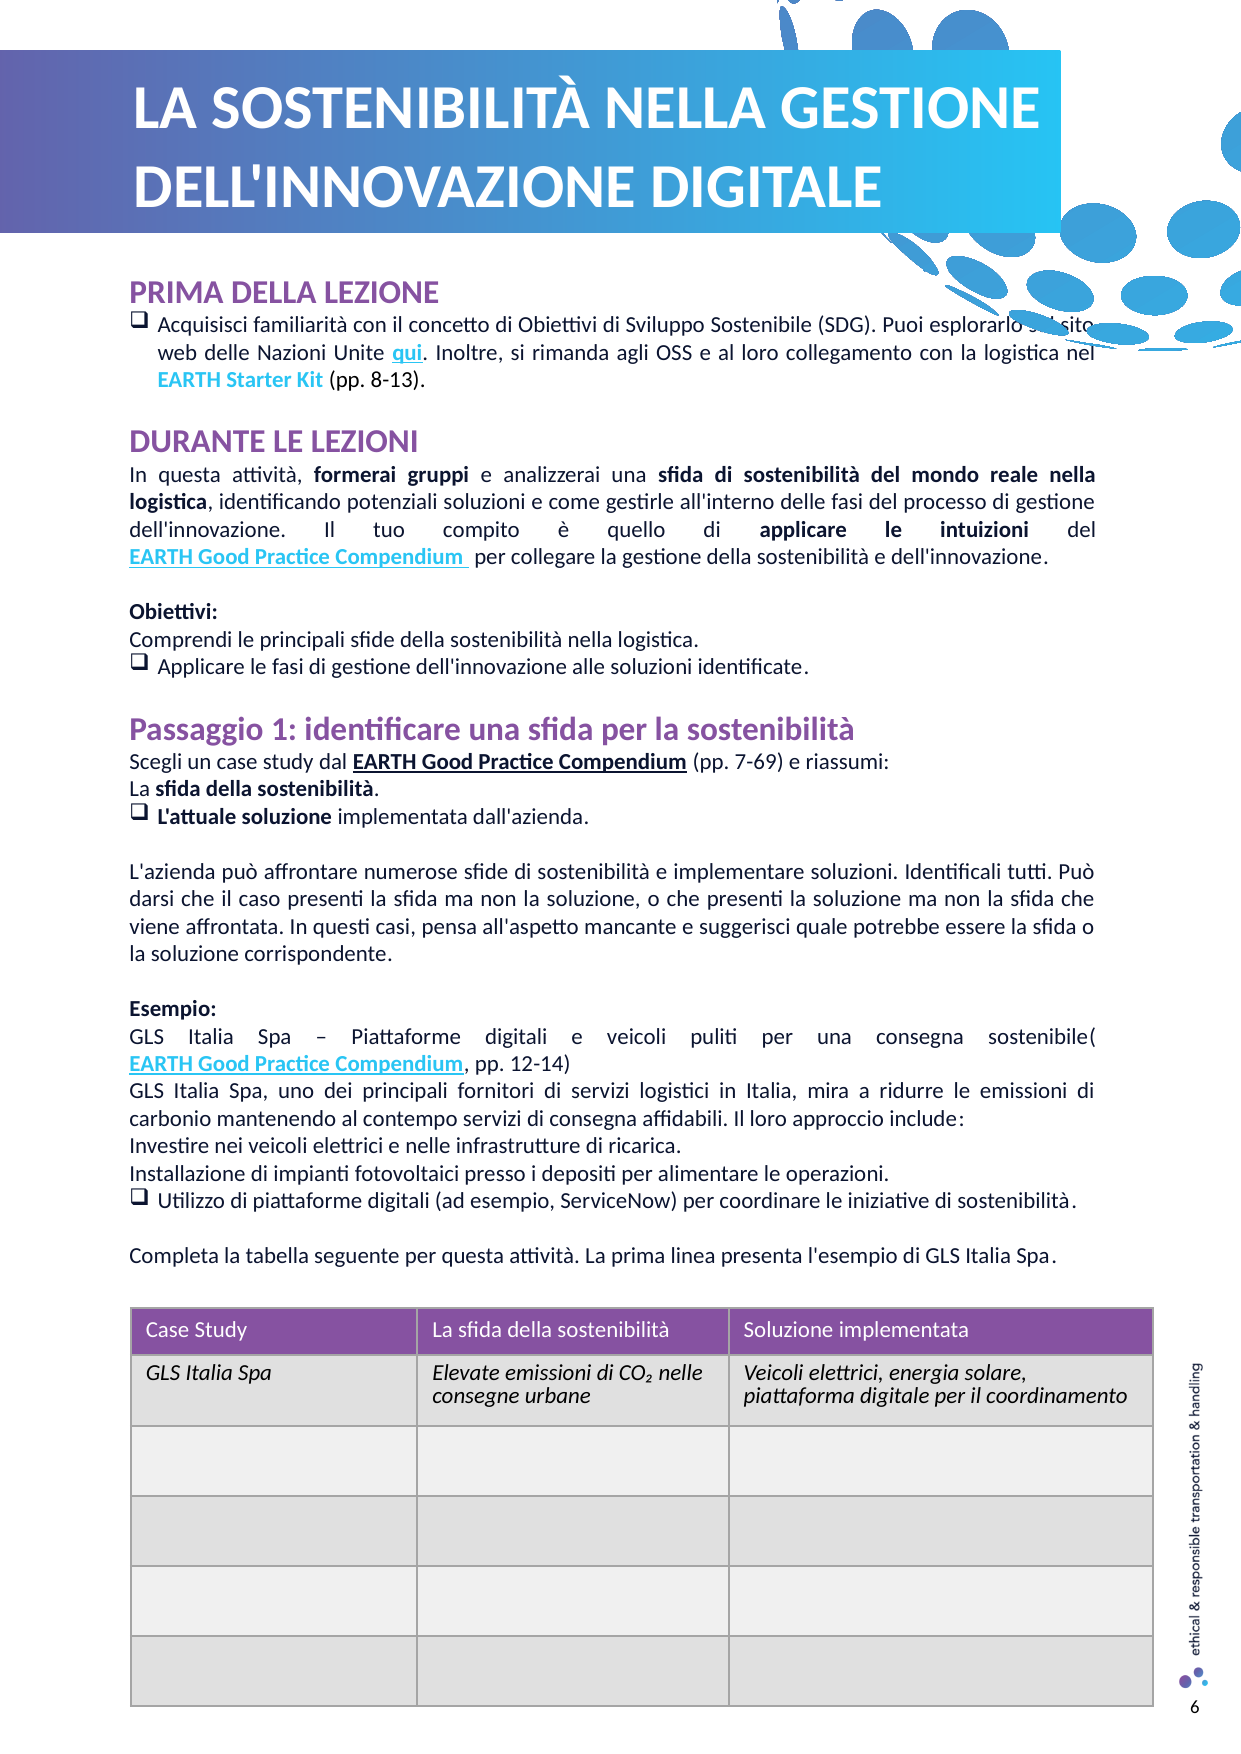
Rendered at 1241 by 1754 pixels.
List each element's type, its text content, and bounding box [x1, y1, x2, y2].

text_box [1220, 270, 1241, 306]
text_box [969, 233, 1036, 257]
text_box [881, 233, 939, 276]
table_cell [132, 1427, 416, 1495]
table_header Case Study [132, 1309, 416, 1354]
text_box [1086, 323, 1149, 345]
text_box [1060, 203, 1137, 263]
list LA SOSTENIBILITÀ NELLA GESTIONE DELL'INNOVAZIONE DIGITALE [0, 50, 1061, 233]
text_box [945, 285, 999, 316]
text_box [1009, 310, 1069, 336]
table_cell [418, 1427, 728, 1495]
text_box [1221, 112, 1241, 172]
text_box [912, 233, 949, 243]
table_header La sfida della sostenibilità [418, 1309, 728, 1354]
table_cell [132, 1497, 416, 1565]
table_cell [730, 1497, 1152, 1565]
text_box [1213, 340, 1241, 348]
text_box [932, 10, 1009, 50]
table_cell [132, 1567, 416, 1635]
list PRIMA DELLA LEZIONE Acquisisci familiarità con il concetto di Obiettivi di Sviluppo Sostenibile (SDG). Puoi esplorarlo sul sito web delle Nazioni Unite qui. Inoltre, si rimanda agli OSS e al loro collegamento con la logistica nel EARTH Starter Kit (pp. 8-13).​ ​ DURANTE LE LEZIONI In questa attività, formerai gruppi e analizzerai una sfida di sostenibilità del mondo reale nella logistica, identificando potenziali soluzioni e come gestirle all'interno delle fasi del processo di gestione dell'innovazione. Il tuo compito è quello di applicare le intuizioni del EARTH Good Practice Compendium per collegare la gestione della sostenibilità e dell'innovazione. Obiettivi: Comprendi le principali sfide della sostenibilità nella logistica. Applicare le fasi di gestione dell'innovazione alle soluzioni identificate. Passaggio 1: identificare una sfida per la sostenibilità Scegli un case study dal EARTH Good Practice Compendium (pp. 7-69) e riassumi: La sfida della sostenibilità. L'attuale soluzione implementata dall'azienda. L'azienda può affrontare numerose sfide di sostenibilità e implementare soluzioni. Identificali tutti. Può darsi che il caso presenti la sfida ma non la soluzione, o che presenti la soluzione ma non la sfida che viene affrontata. In questi casi, pensa all'aspetto mancante e suggerisci quale potrebbe essere la sfida o la soluzione corrispondente. Esempio: GLS Italia Spa – Piattaforme digitali e veicoli puliti per una consegna sostenibile(EARTH Good Practice Compendium, pp. 12-14) GLS Italia Spa, uno dei principali fornitori di servizi logistici in Italia, mira a ridurre le emissioni di carbonio mantenendo al contempo servizi di consegna affidabili. Il loro approccio include: Investire nei veicoli elettrici e nelle infrastrutture di ricarica. Installazione di impianti fotovoltaici presso i depositi per alimentare le operazioni. Utilizzo di piattaforme digitali (ad esempio, ServiceNow) per coordinare le iniziative di sostenibilità. Completa la tabella seguente per questa attività. La prima linea presenta l'esempio di GLS Italia Spa. [114, 262, 1112, 1192]
table_cell [132, 1637, 416, 1705]
text_box [779, 6, 799, 50]
table_header Soluzione implementata [730, 1309, 1152, 1354]
text_box [1121, 276, 1188, 316]
text_box [946, 256, 1008, 299]
text_box [852, 9, 913, 50]
table_cell GLS Italia Spa [132, 1356, 416, 1425]
table_cell [730, 1567, 1152, 1635]
table_cell [418, 1567, 728, 1635]
text_box [1065, 339, 1117, 349]
table_cell [418, 1637, 728, 1705]
text_box [1174, 321, 1233, 343]
text_box [1026, 270, 1094, 312]
table_cell Elevate emissioni di CO₂ nelle consegne urbane [418, 1356, 728, 1425]
table_cell [730, 1427, 1152, 1495]
table_cell [418, 1497, 728, 1565]
text_box [1167, 200, 1240, 258]
slide_number 6 [1153, 1676, 1215, 1736]
table_cell [730, 1637, 1152, 1705]
table_cell Veicoli elettrici, energia solare, piattaforma digitale per il coordinamento [730, 1356, 1152, 1425]
picture [1179, 1357, 1217, 1680]
text_box [788, 0, 800, 4]
